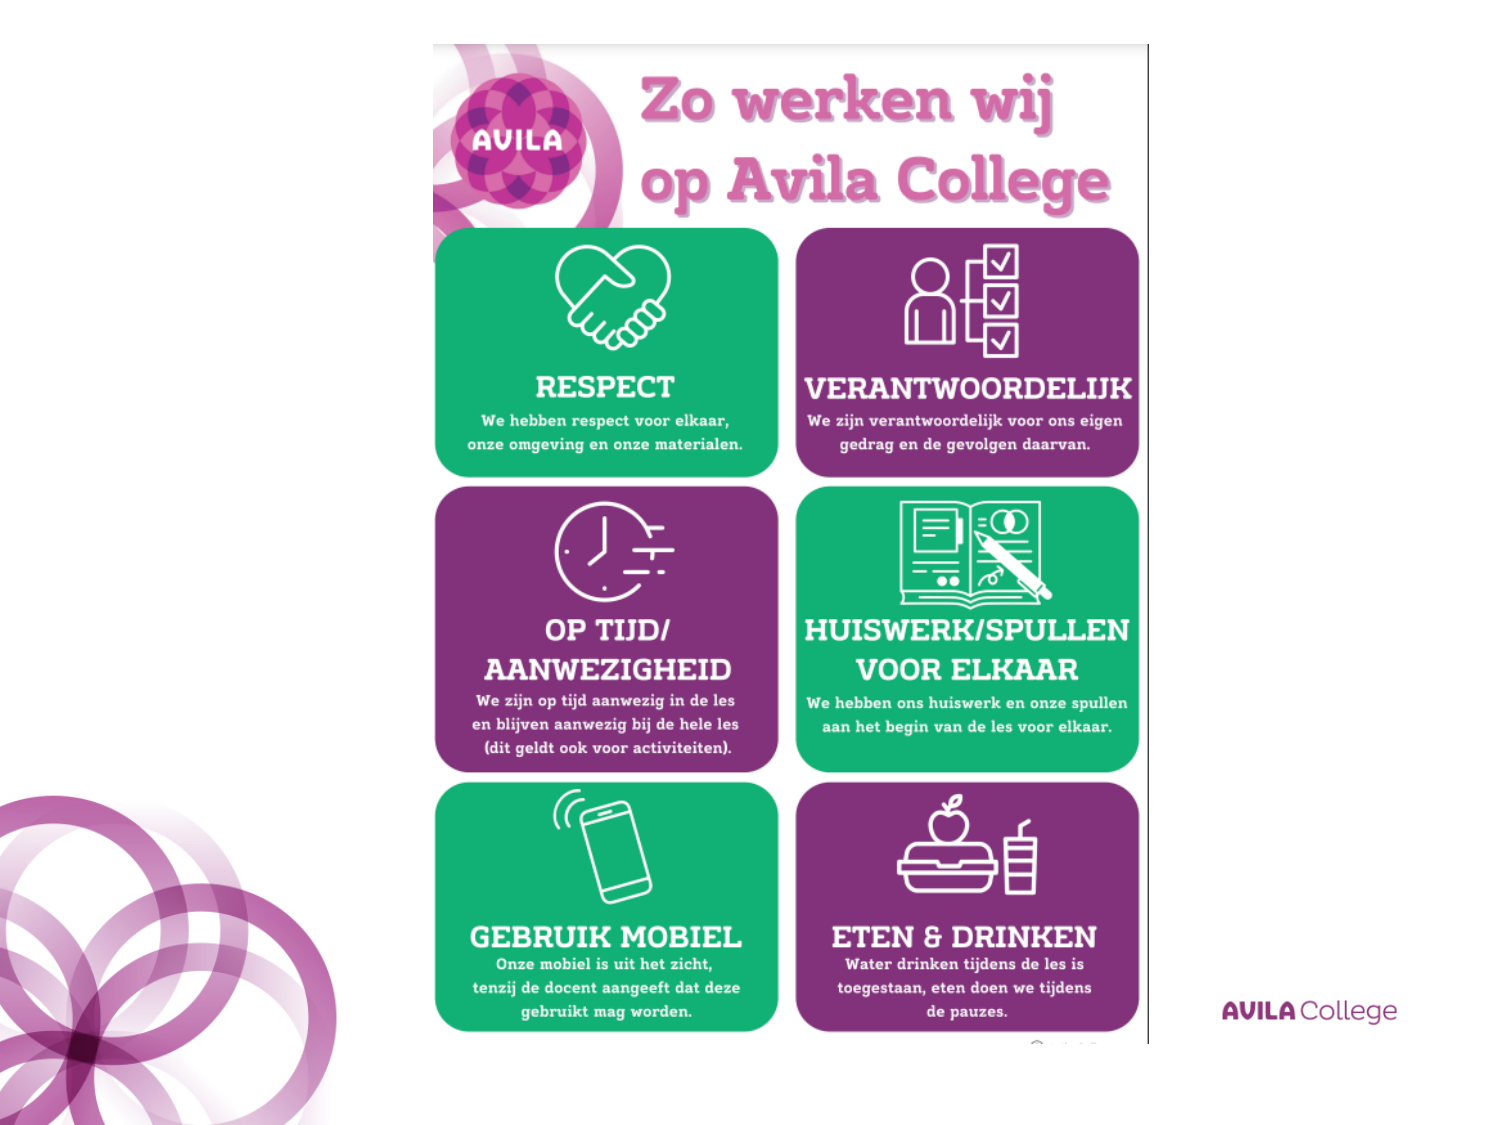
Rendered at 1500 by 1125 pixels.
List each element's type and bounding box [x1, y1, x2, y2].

picture [0, 0, 1500, 1125]
list [433, 44, 1150, 1044]
